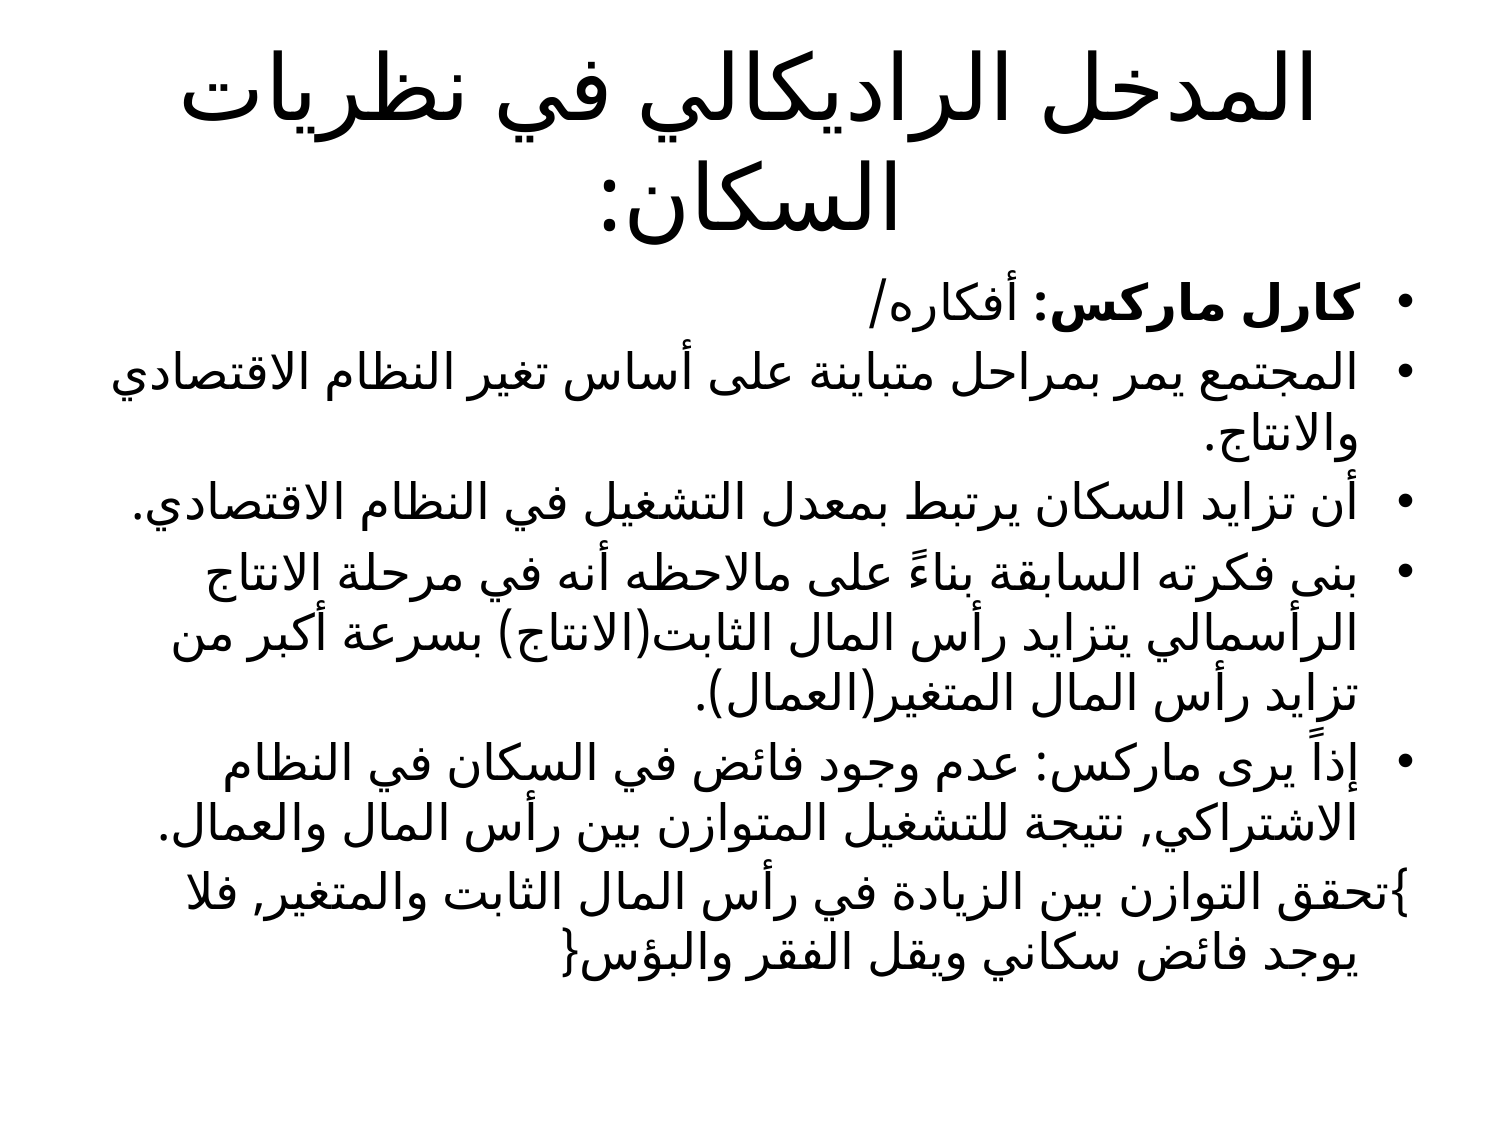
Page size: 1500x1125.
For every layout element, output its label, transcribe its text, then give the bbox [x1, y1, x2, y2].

list كارل ماركس: أفكاره/ المجتمع يمر بمراحل متباينة على أساس تغير النظام الاقتصادي والانتاج. أن تزايد السكان يرتبط بمعدل التشغيل في النظام الاقتصادي. بنى فكرته السابقة بناءً على مالاحظه أنه في مرحلة الانتاج الرأسمالي يتزايد رأس المال الثابت(الانتاج) بسرعة أكبر من تزايد رأس المال المتغير(العمال). إذاً يرى ماركس: عدم وجود فائض في السكان في النظام الاشتراكي, نتيجة للتشغيل المتوازن بين رأس المال والعمال. }تحقق التوازن بين الزيادة في رأس المال الثابت والمتغير, فلا يوجد فائض سكاني ويقل الفقر والبؤس{ [75, 262, 1425, 1005]
title المدخل الراديكالي في نظريات السكان: [75, 45, 1425, 233]
